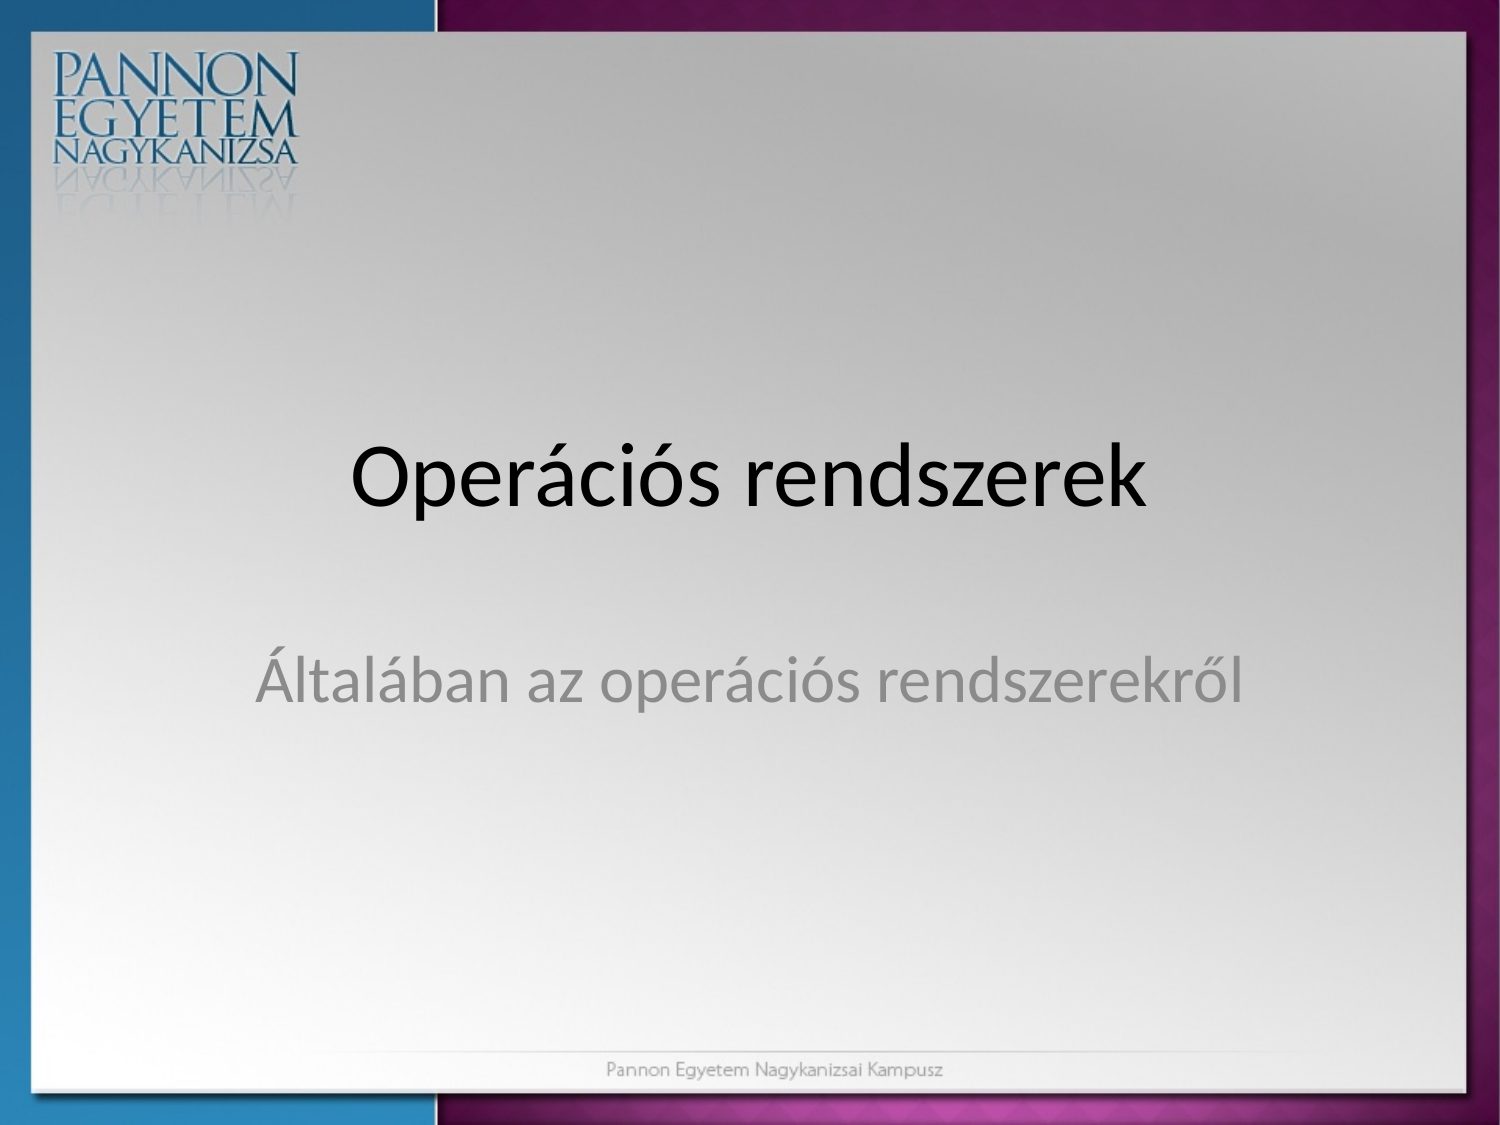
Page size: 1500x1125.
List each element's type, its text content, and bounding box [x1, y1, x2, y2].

subtitle Általában az operációs rendszerekről [225, 637, 1275, 925]
title Operációs rendszerek [112, 349, 1388, 591]
picture [0, 0, 1500, 1125]
